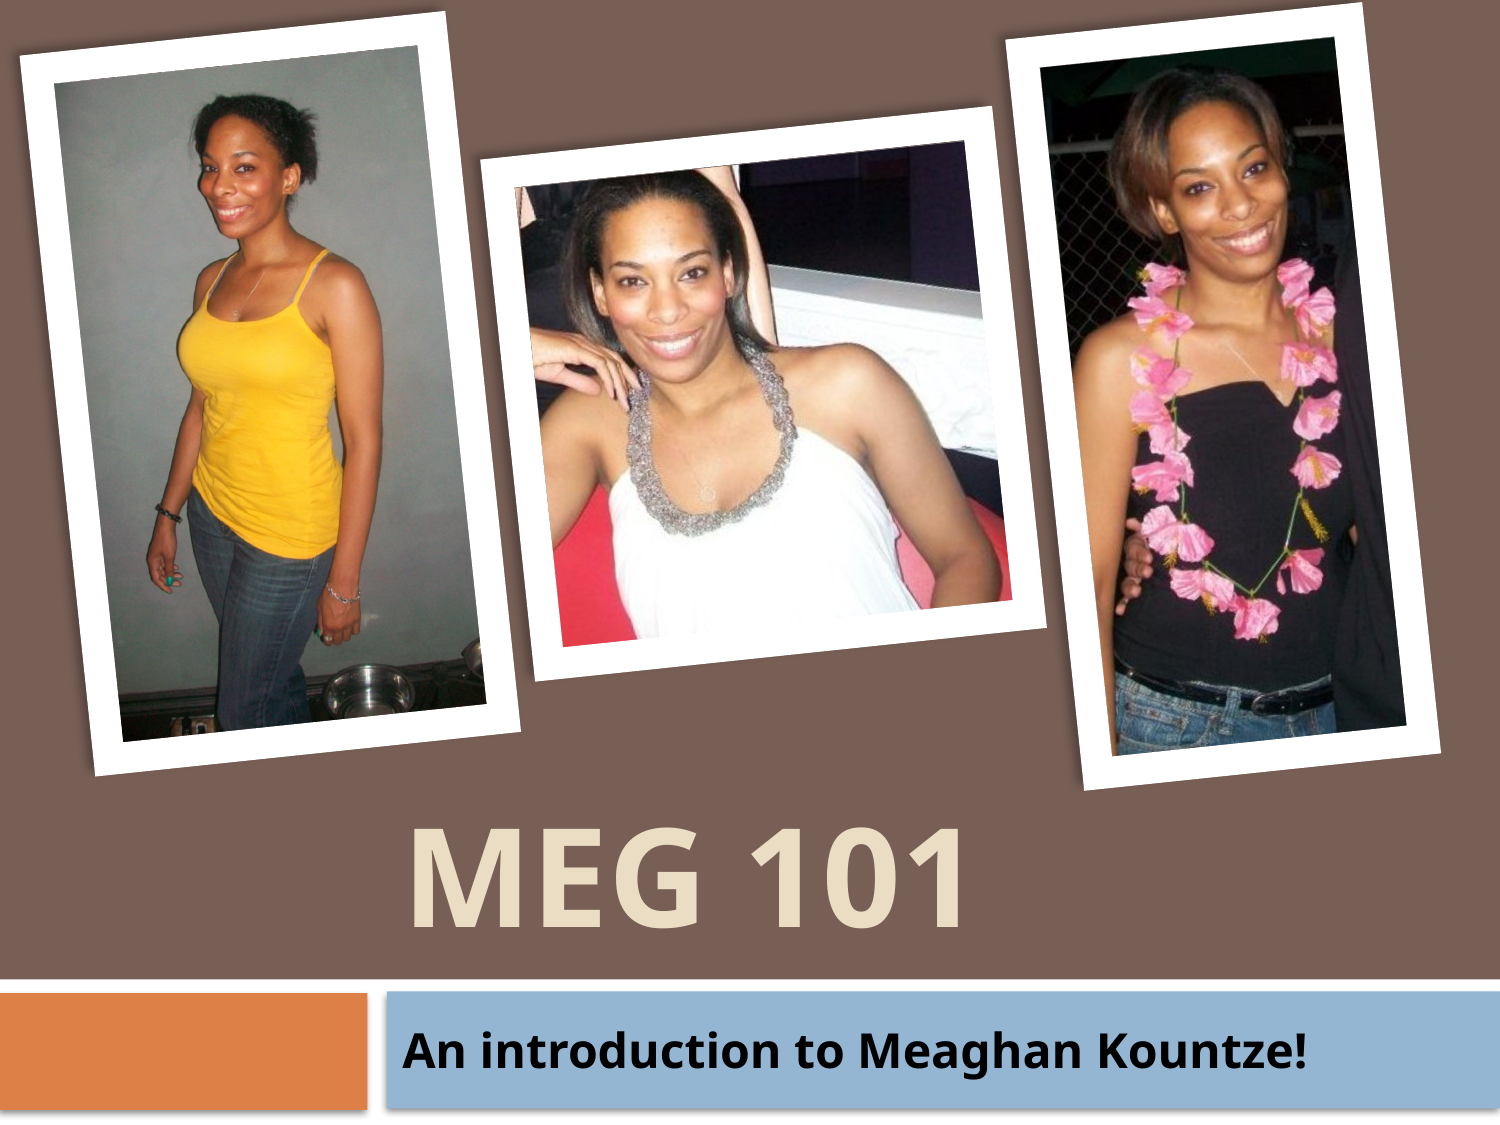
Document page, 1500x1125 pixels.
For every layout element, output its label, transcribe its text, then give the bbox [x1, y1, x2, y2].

title Meg 101 [387, 662, 1450, 963]
picture [55, 47, 486, 742]
picture [1041, 38, 1406, 756]
picture [516, 142, 1012, 647]
subtitle An introduction to Meaghan Kountze! [387, 992, 1488, 1105]
